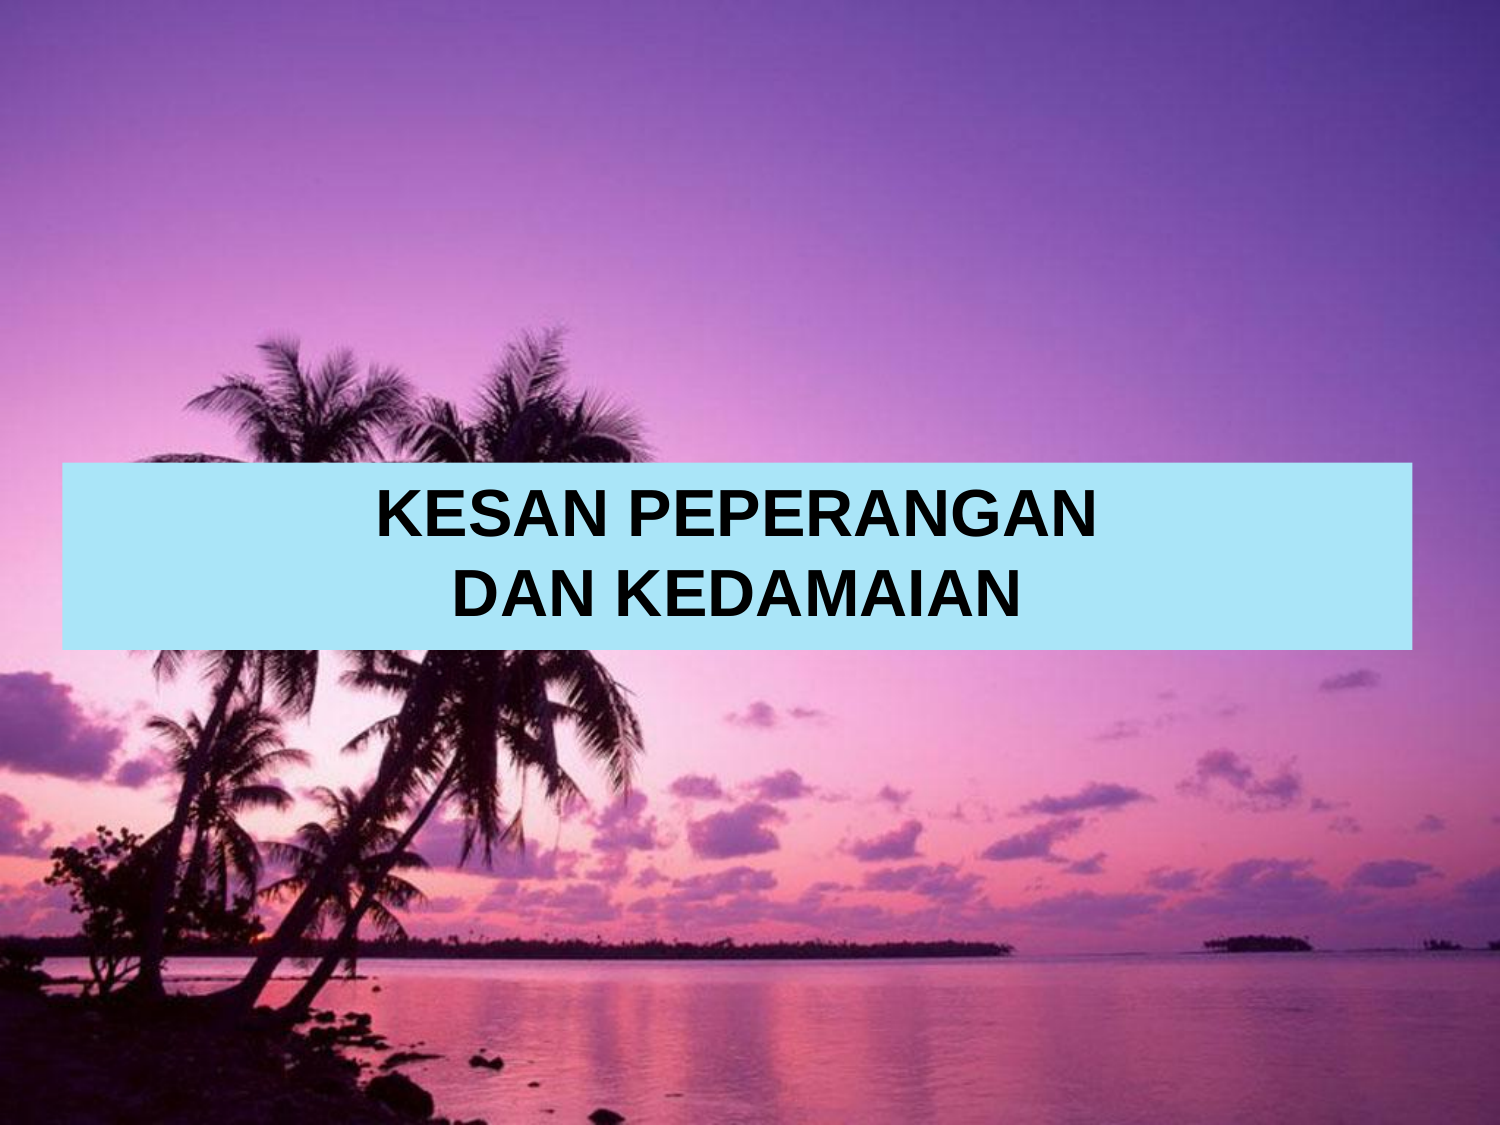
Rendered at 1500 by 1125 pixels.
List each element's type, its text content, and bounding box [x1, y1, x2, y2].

picture [0, 0, 1500, 1125]
title KESAN PEPERANGAN DAN KEDAMAIAN [62, 462, 1413, 650]
